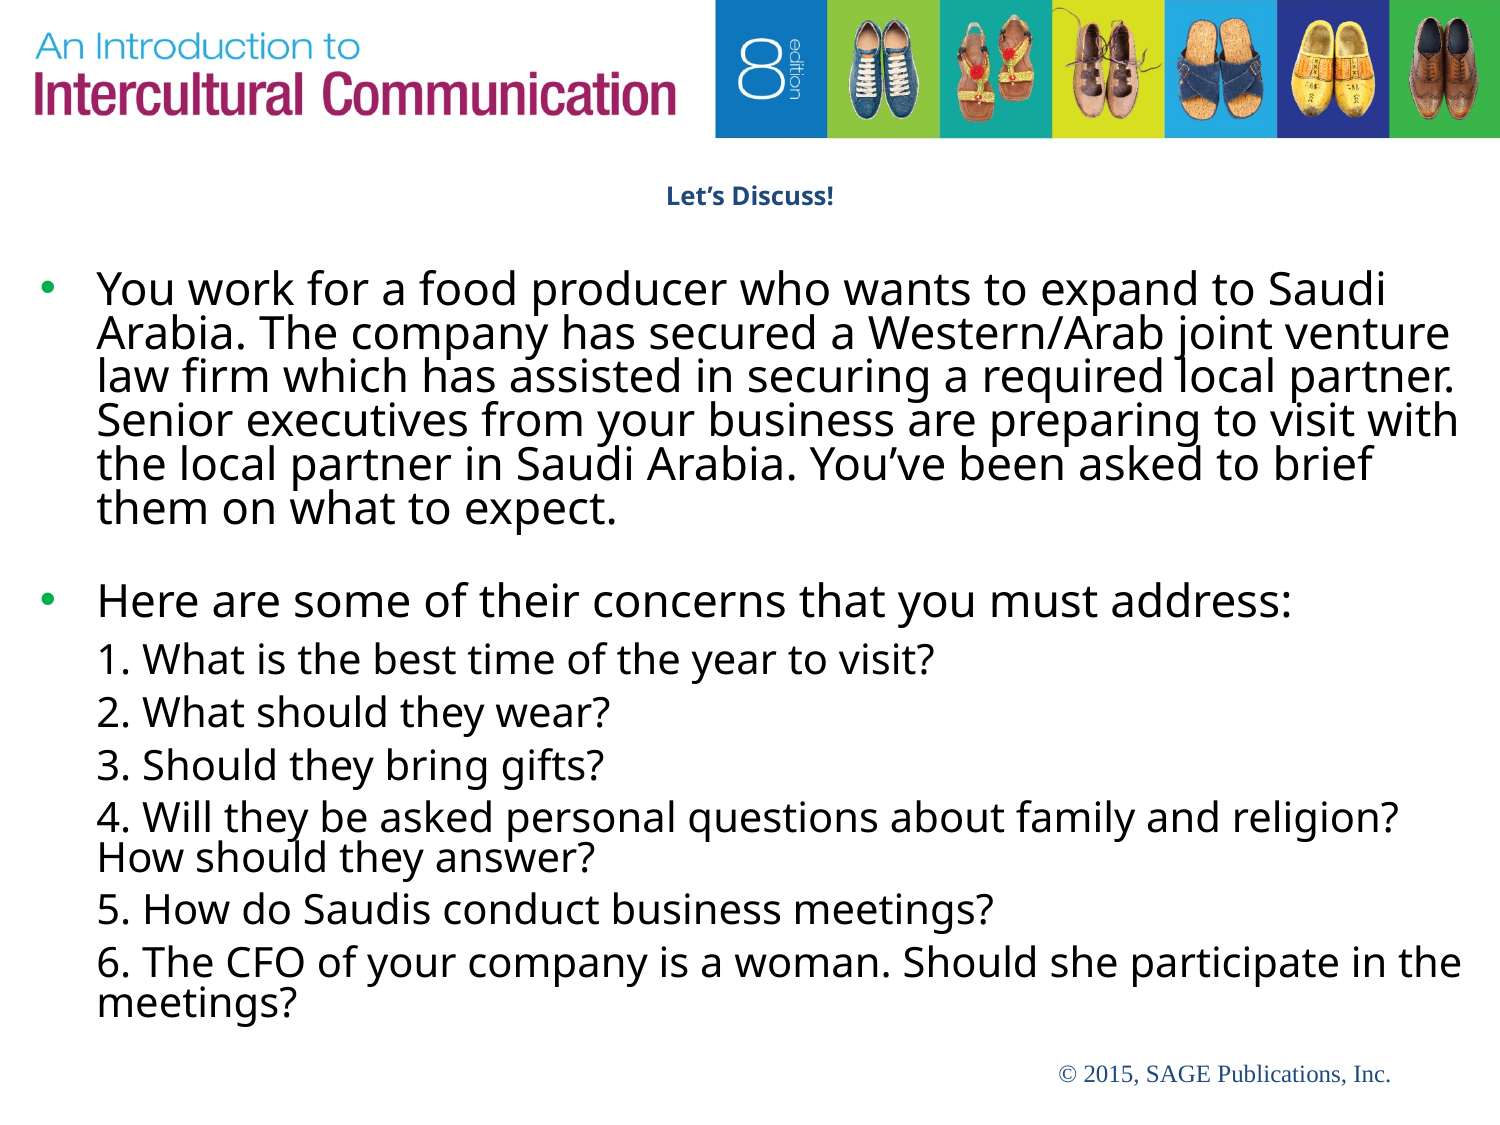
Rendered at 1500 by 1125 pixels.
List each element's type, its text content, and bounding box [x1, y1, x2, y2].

footer © 2015, SAGE Publications, Inc. [987, 1042, 1463, 1103]
title Let’s Discuss! [0, 137, 1500, 250]
picture [0, 250, 1500, 1125]
list You work for a food producer who wants to expand to Saudi Arabia. The company has secured a Western/Arab joint venture law firm which has assisted in securing a required local partner. Senior executives from your business are preparing to visit with the local partner in Saudi Arabia. You’ve been asked to brief them on what to expect. Here are some of their concerns that you must address: 1. What is the best time of the year to visit? 2. What should they wear? 3. Should they bring gifts? 4. Will they be asked personal questions about family and religion? How should they answer? 5. How do Saudis conduct business meetings? 6. The CFO of your company is a woman. Should she participate in the meetings? [24, 262, 1500, 1088]
picture [0, 0, 1500, 137]
